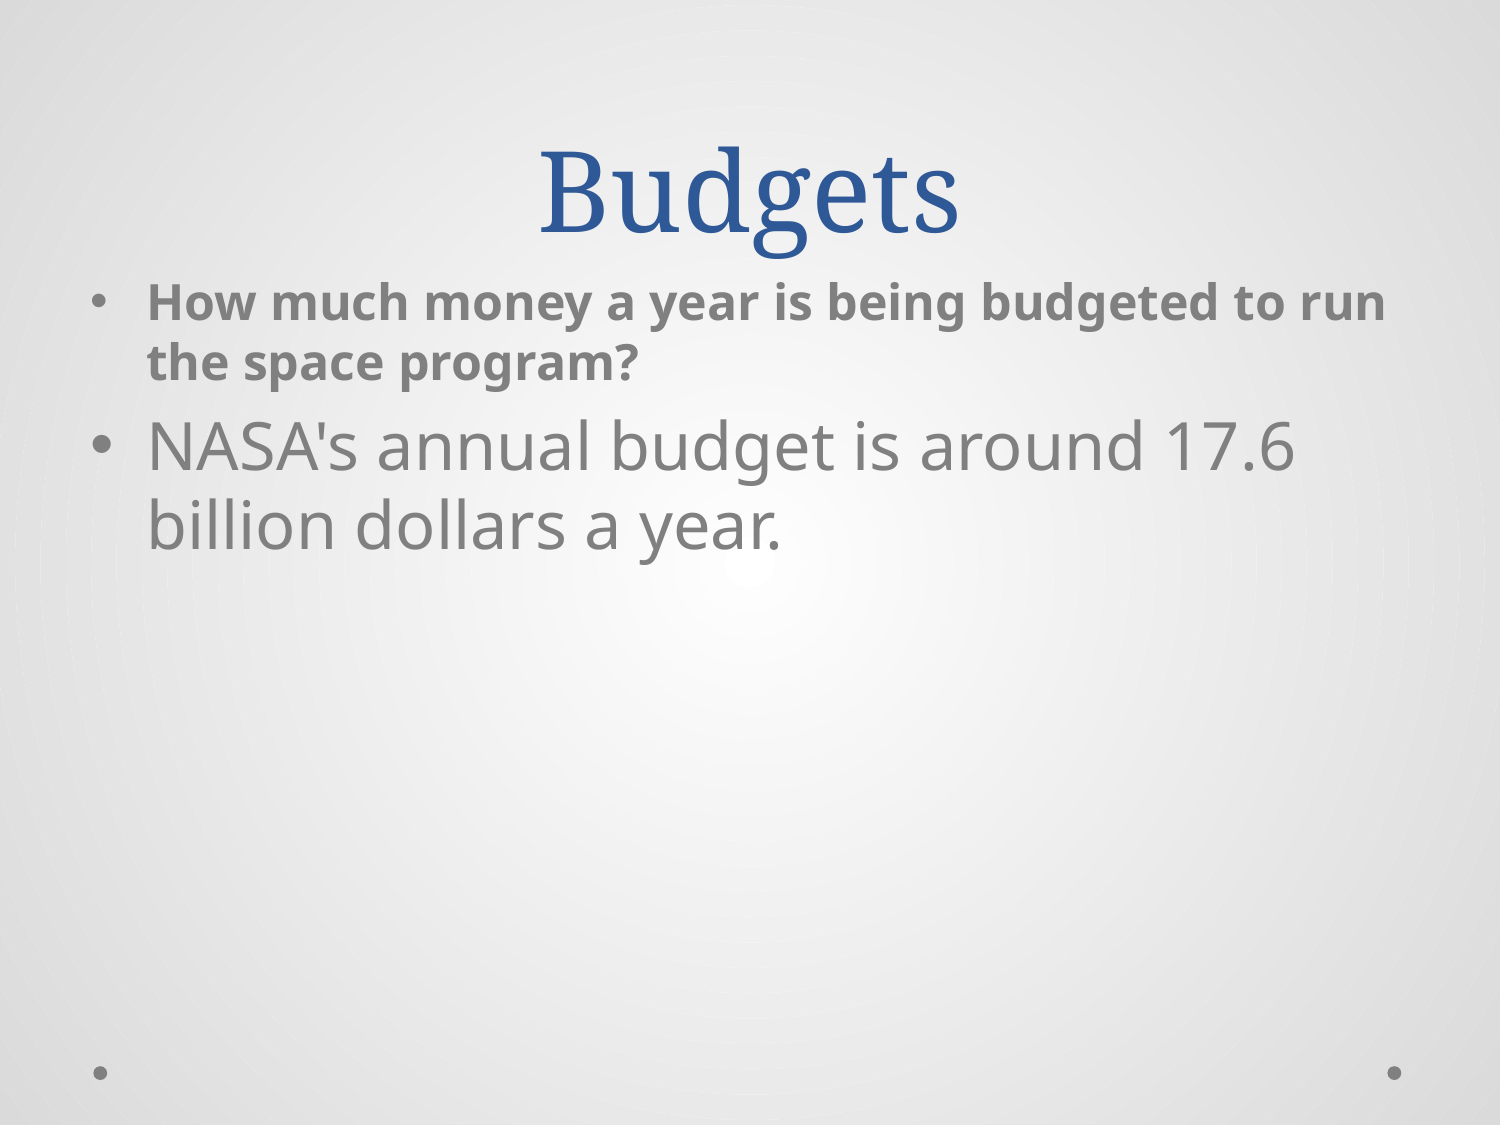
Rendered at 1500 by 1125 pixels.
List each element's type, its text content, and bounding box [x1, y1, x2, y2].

title Budgets [75, 0, 1425, 262]
list How much money a year is being budgeted to run the space program? NASA's annual budget is around 17.6 billion dollars a year. [75, 262, 1425, 1005]
